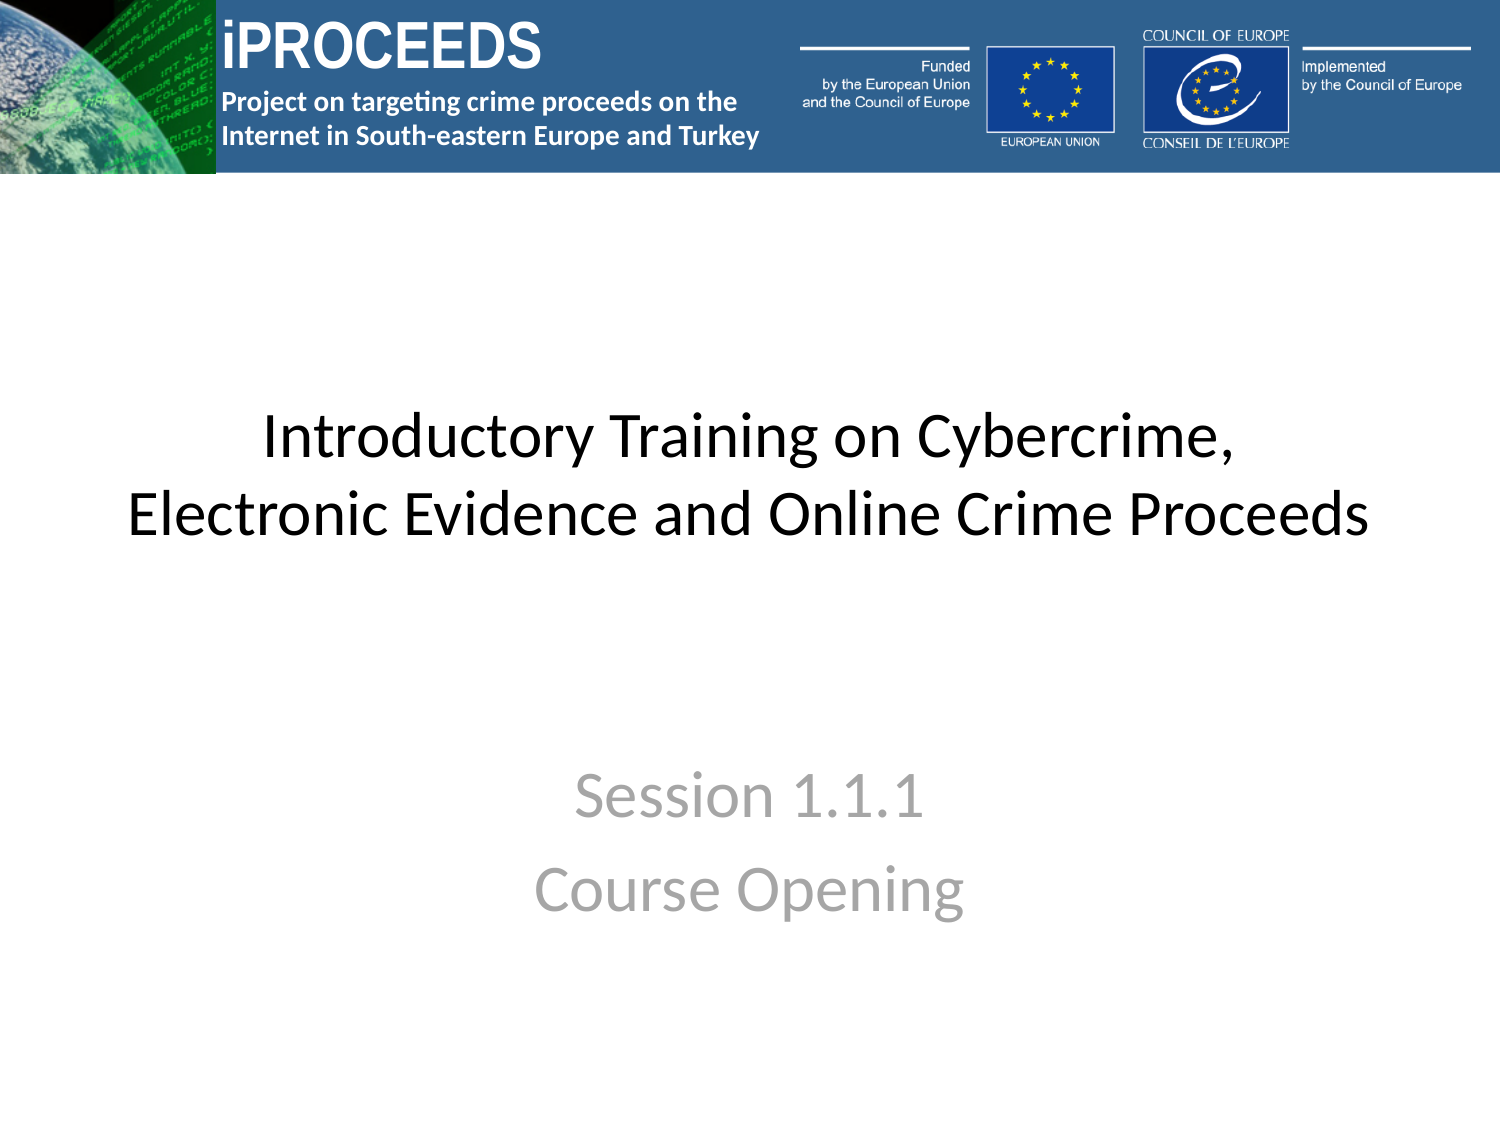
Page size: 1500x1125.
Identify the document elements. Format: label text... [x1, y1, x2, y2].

picture [0, 0, 216, 174]
subtitle Session 1.1.1 Course Opening [225, 743, 1275, 1032]
text_box iPROCEEDS Project on targeting crime proceeds on the Internet in South-eastern Europe and Turkey [206, 0, 833, 199]
picture [799, 30, 1471, 148]
text_box [833, 0, 1500, 175]
title Introductory Training on Cybercrime, Electronic Evidence and Online Crime Proceeds [112, 349, 1388, 591]
